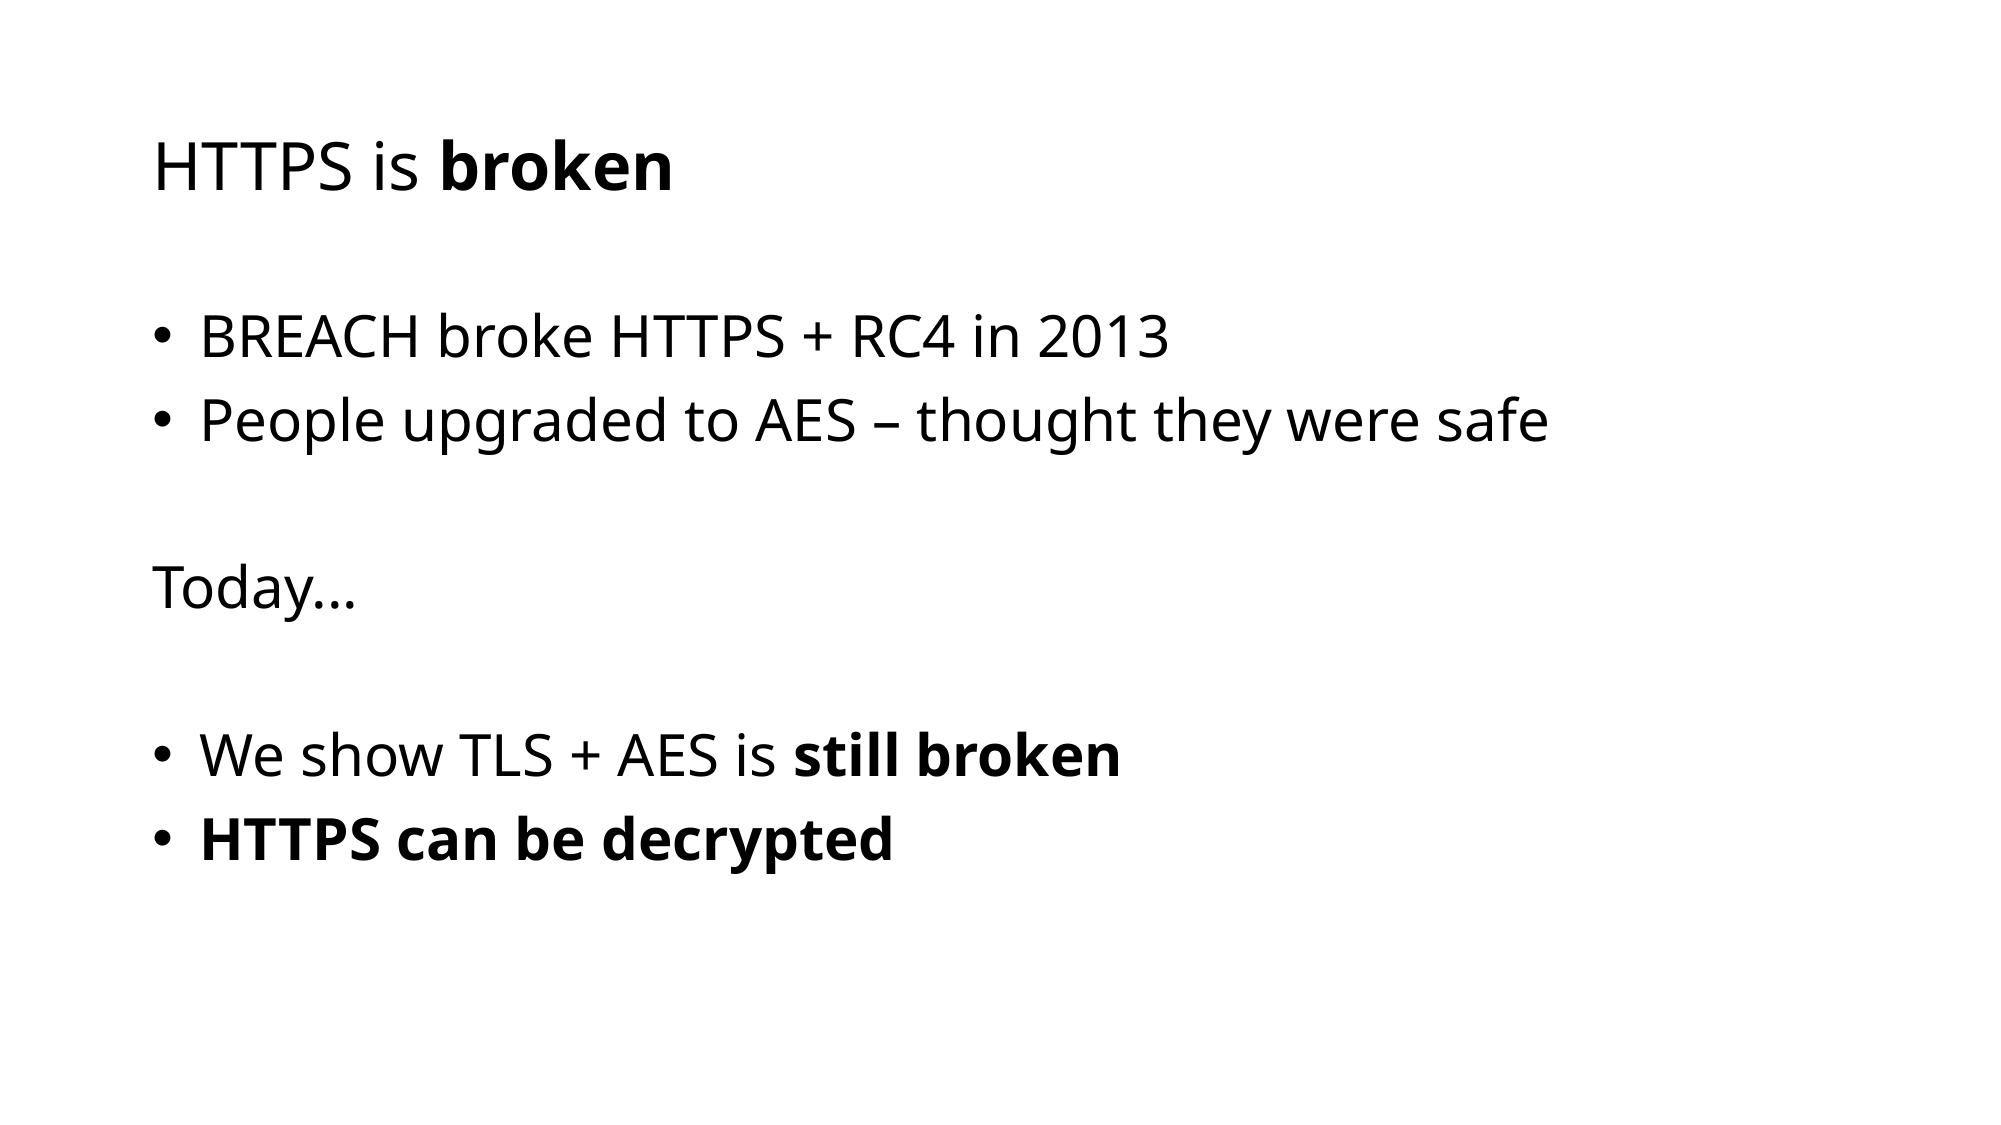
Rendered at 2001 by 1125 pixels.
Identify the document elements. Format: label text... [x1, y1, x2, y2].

list BREACH broke HTTPS + RC4 in 2013 People upgraded to AES – thought they were safe Today... We show TLS + AES is still broken HTTPS can be decrypted [137, 299, 1863, 1014]
title HTTPS is broken [137, 59, 1863, 278]
